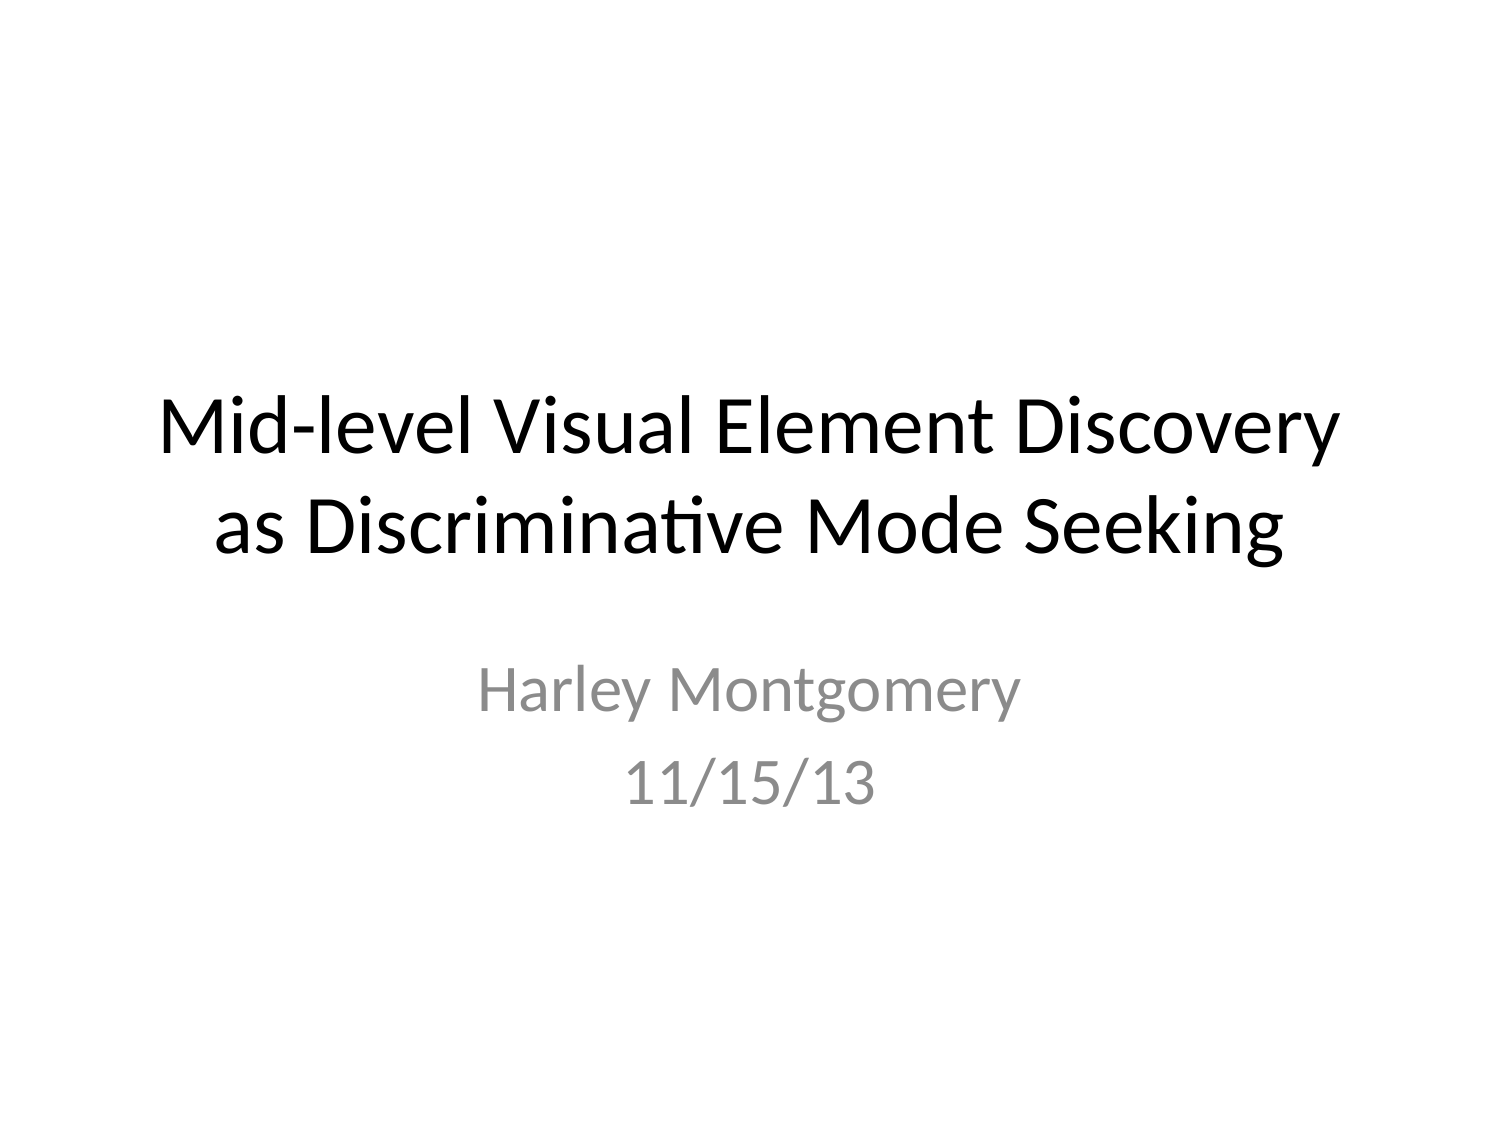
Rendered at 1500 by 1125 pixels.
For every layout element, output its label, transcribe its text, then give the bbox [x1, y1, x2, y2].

subtitle Harley Montgomery 11/15/13 [225, 637, 1275, 925]
title Mid-level Visual Element Discovery as Discriminative Mode Seeking [112, 349, 1388, 591]
